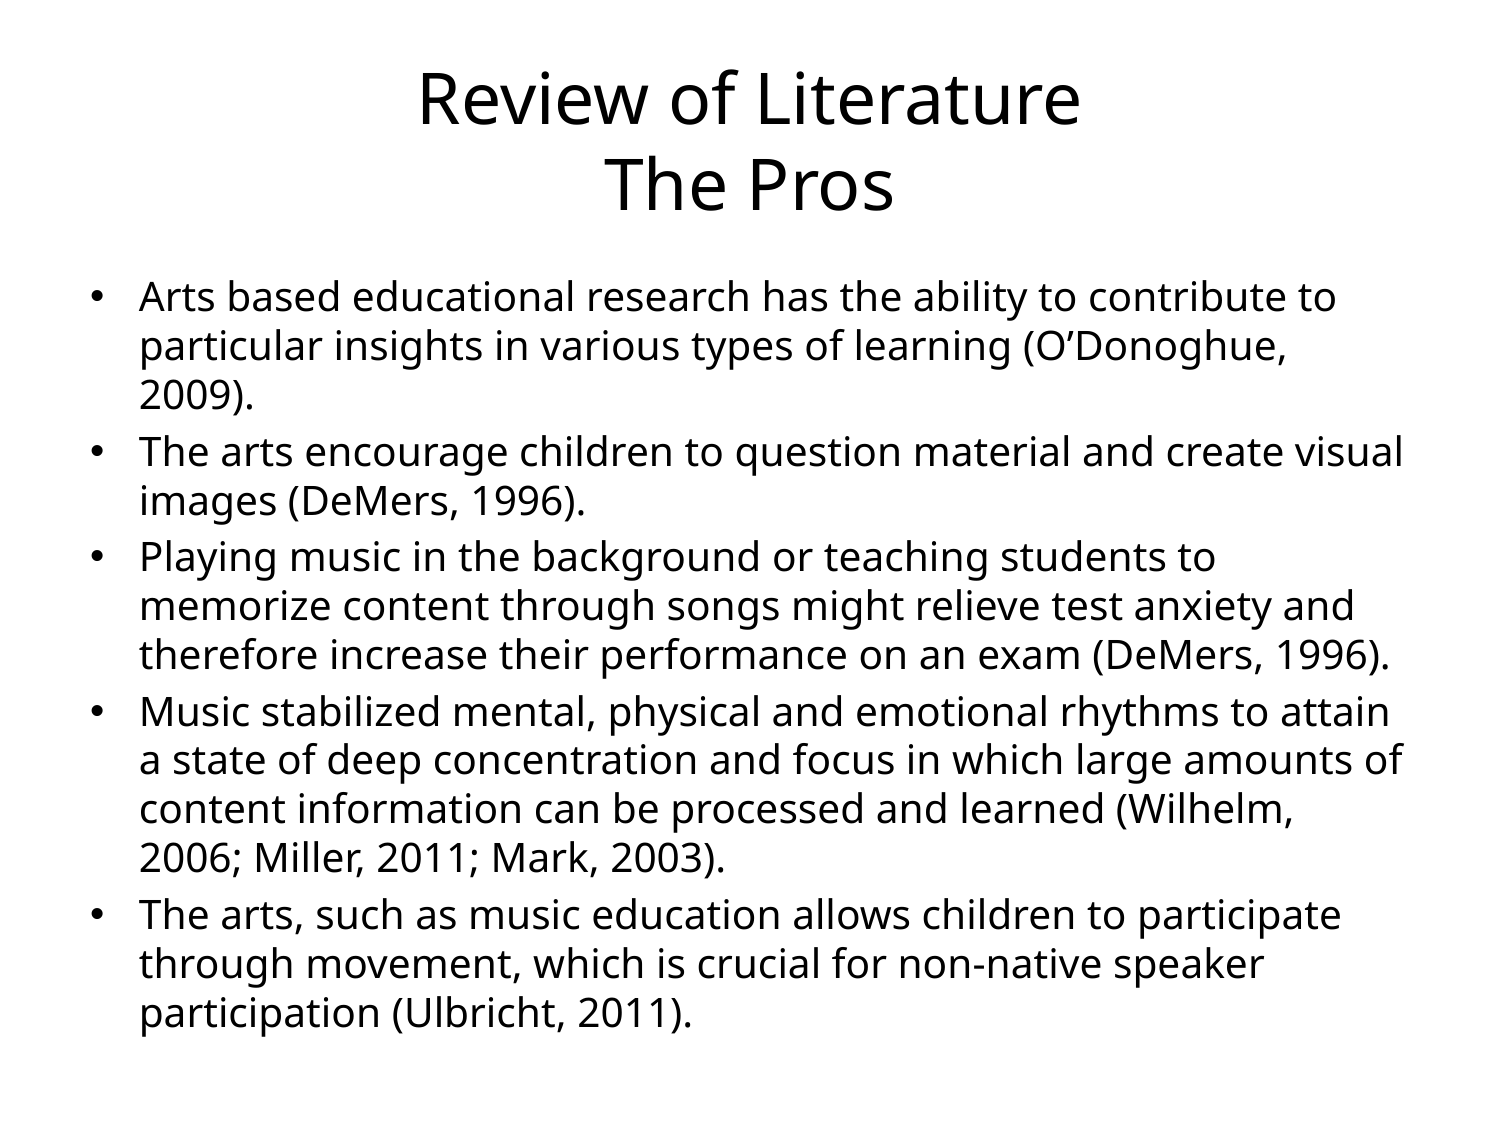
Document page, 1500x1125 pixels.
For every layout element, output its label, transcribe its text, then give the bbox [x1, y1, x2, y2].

list Arts based educational research has the ability to contribute to particular insights in various types of learning (O’Donoghue, 2009). The arts encourage children to question material and create visual images (DeMers, 1996). Playing music in the background or teaching students to memorize content through songs might relieve test anxiety and therefore increase their performance on an exam (DeMers, 1996). Music stabilized mental, physical and emotional rhythms to attain a state of deep concentration and focus in which large amounts of content information can be processed and learned (Wilhelm, 2006; Miller, 2011; Mark, 2003). The arts, such as music education allows children to participate through movement, which is crucial for non-native speaker participation (Ulbricht, 2011). [75, 263, 1425, 1094]
title Review of Literature The Pros [75, 45, 1425, 233]
